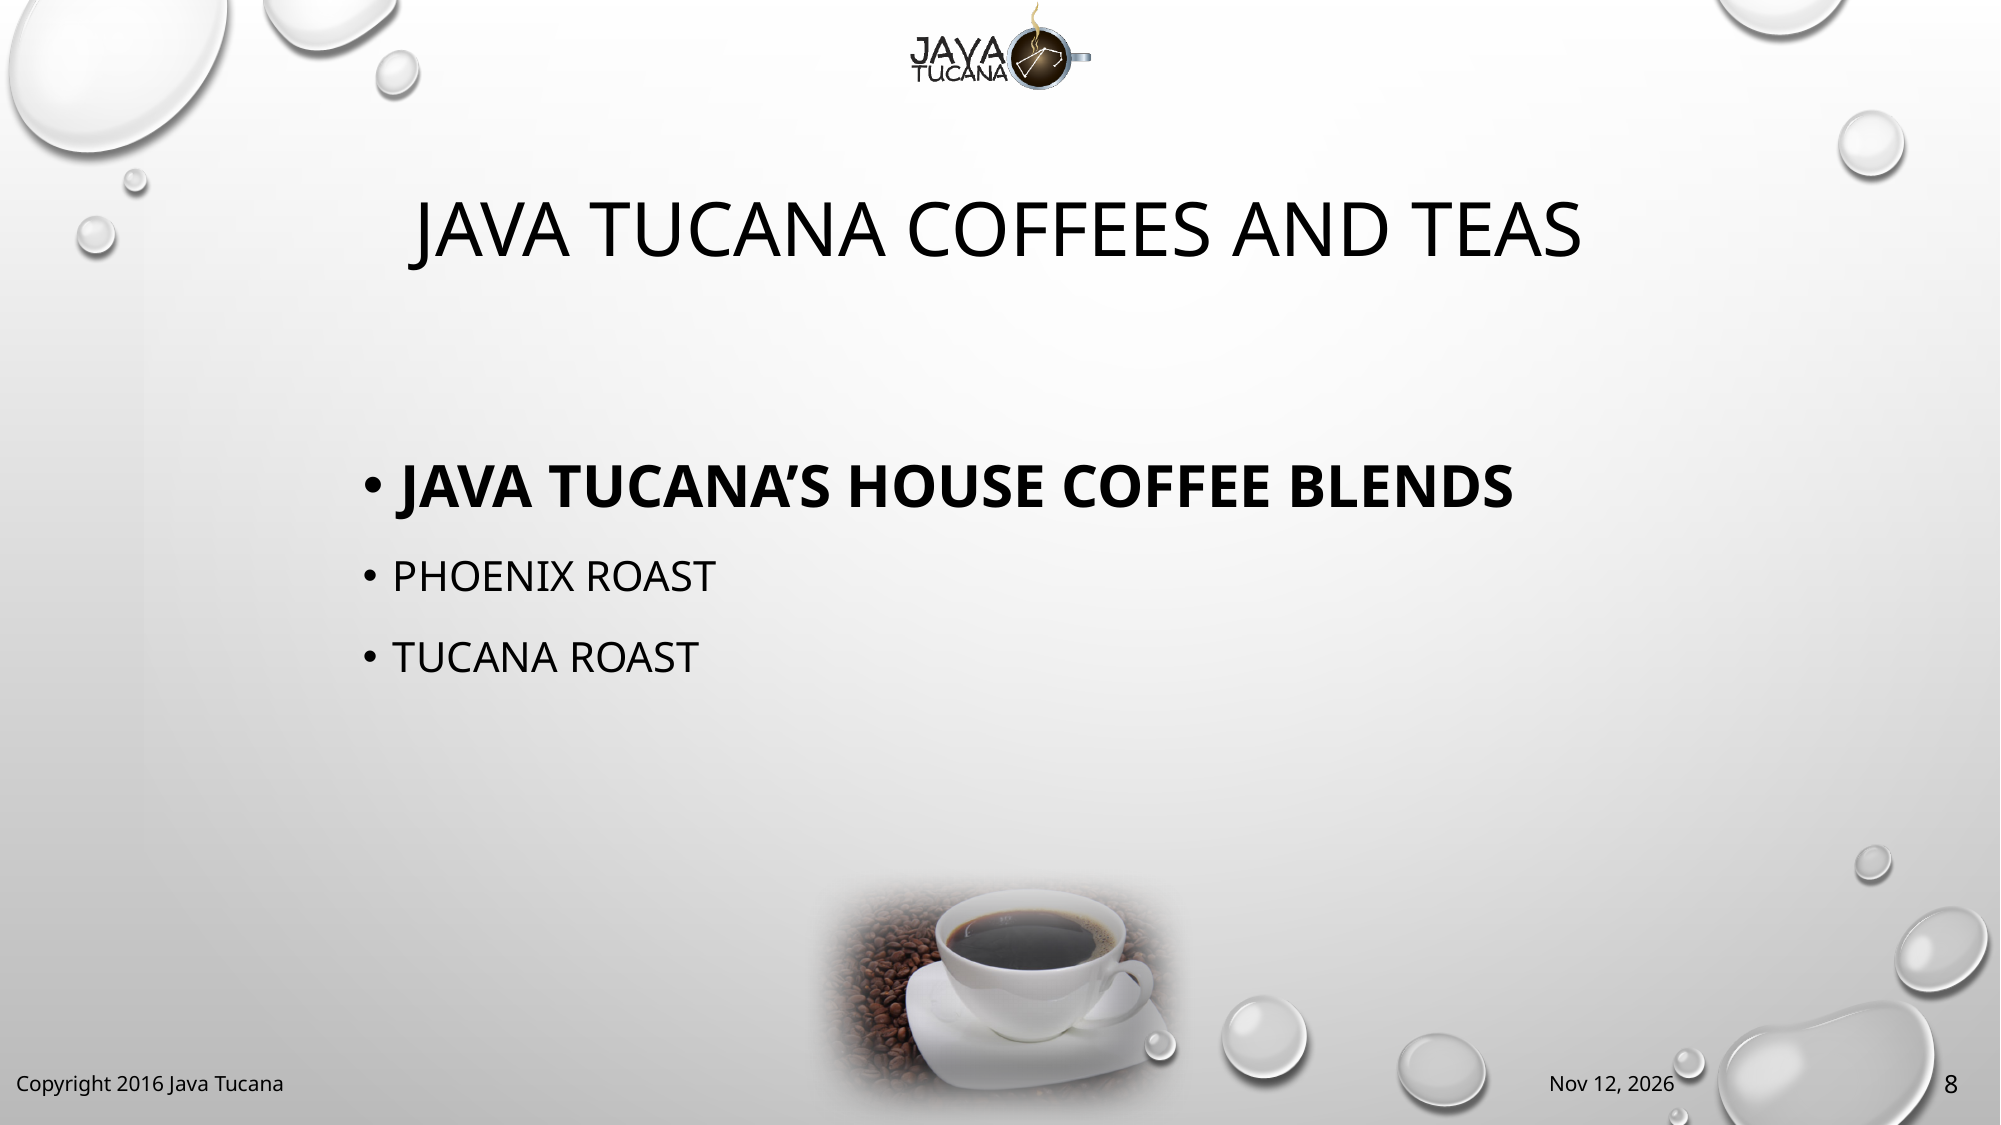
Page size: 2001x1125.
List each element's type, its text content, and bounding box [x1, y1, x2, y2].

list Java Tucana’s house coffee blends Phoenix Roast Tucana Roast [348, 427, 1652, 788]
title Java Tucana Coffees and Teas [149, 101, 1851, 364]
footer Copyright 2016 Java Tucana [1, 1055, 1096, 1116]
picture [0, 0, 2001, 1125]
slide_number 13-Feb-16 [1239, 1055, 1690, 1116]
slide_number 8 [1848, 1055, 1974, 1116]
